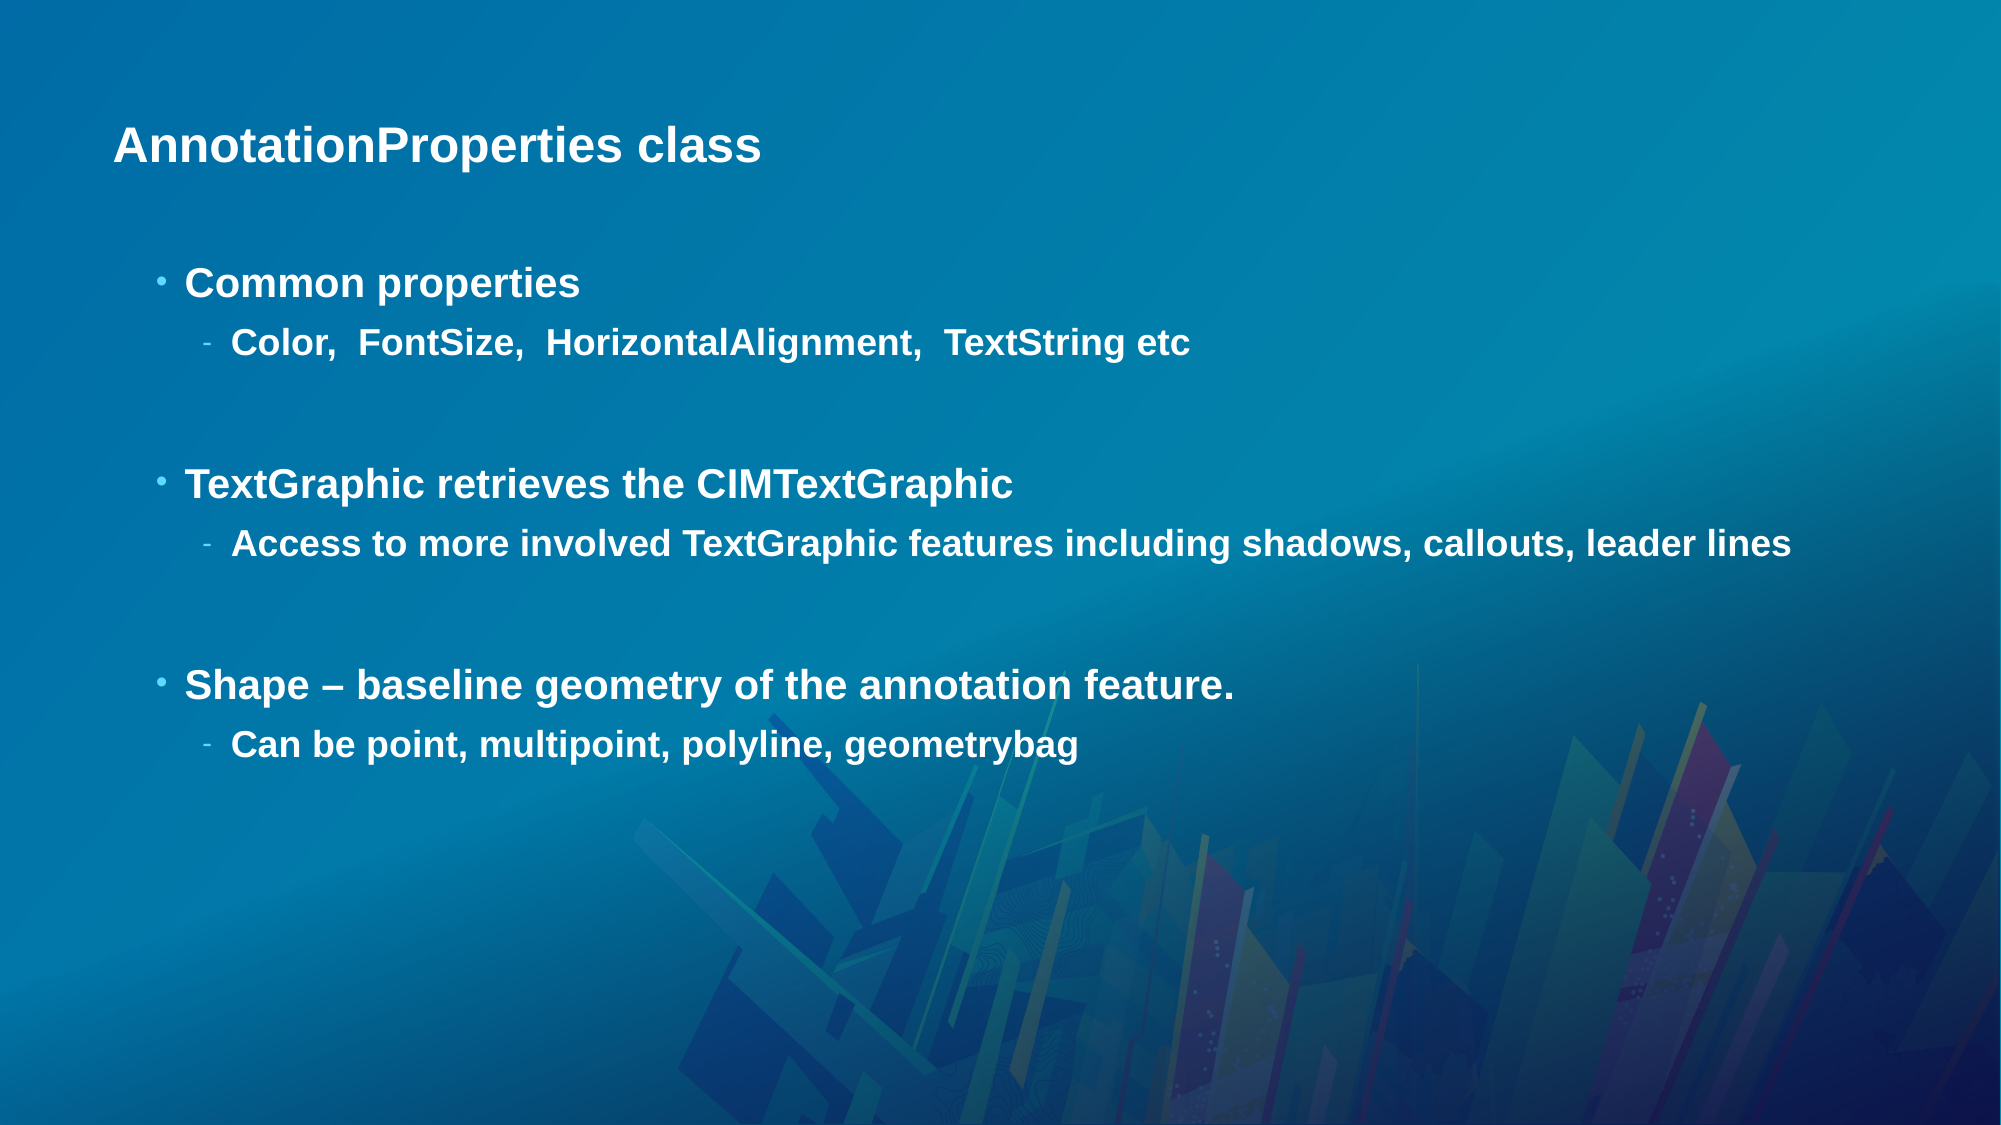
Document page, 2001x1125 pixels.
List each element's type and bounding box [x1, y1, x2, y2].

text_box [0, 0, 2000, 1125]
